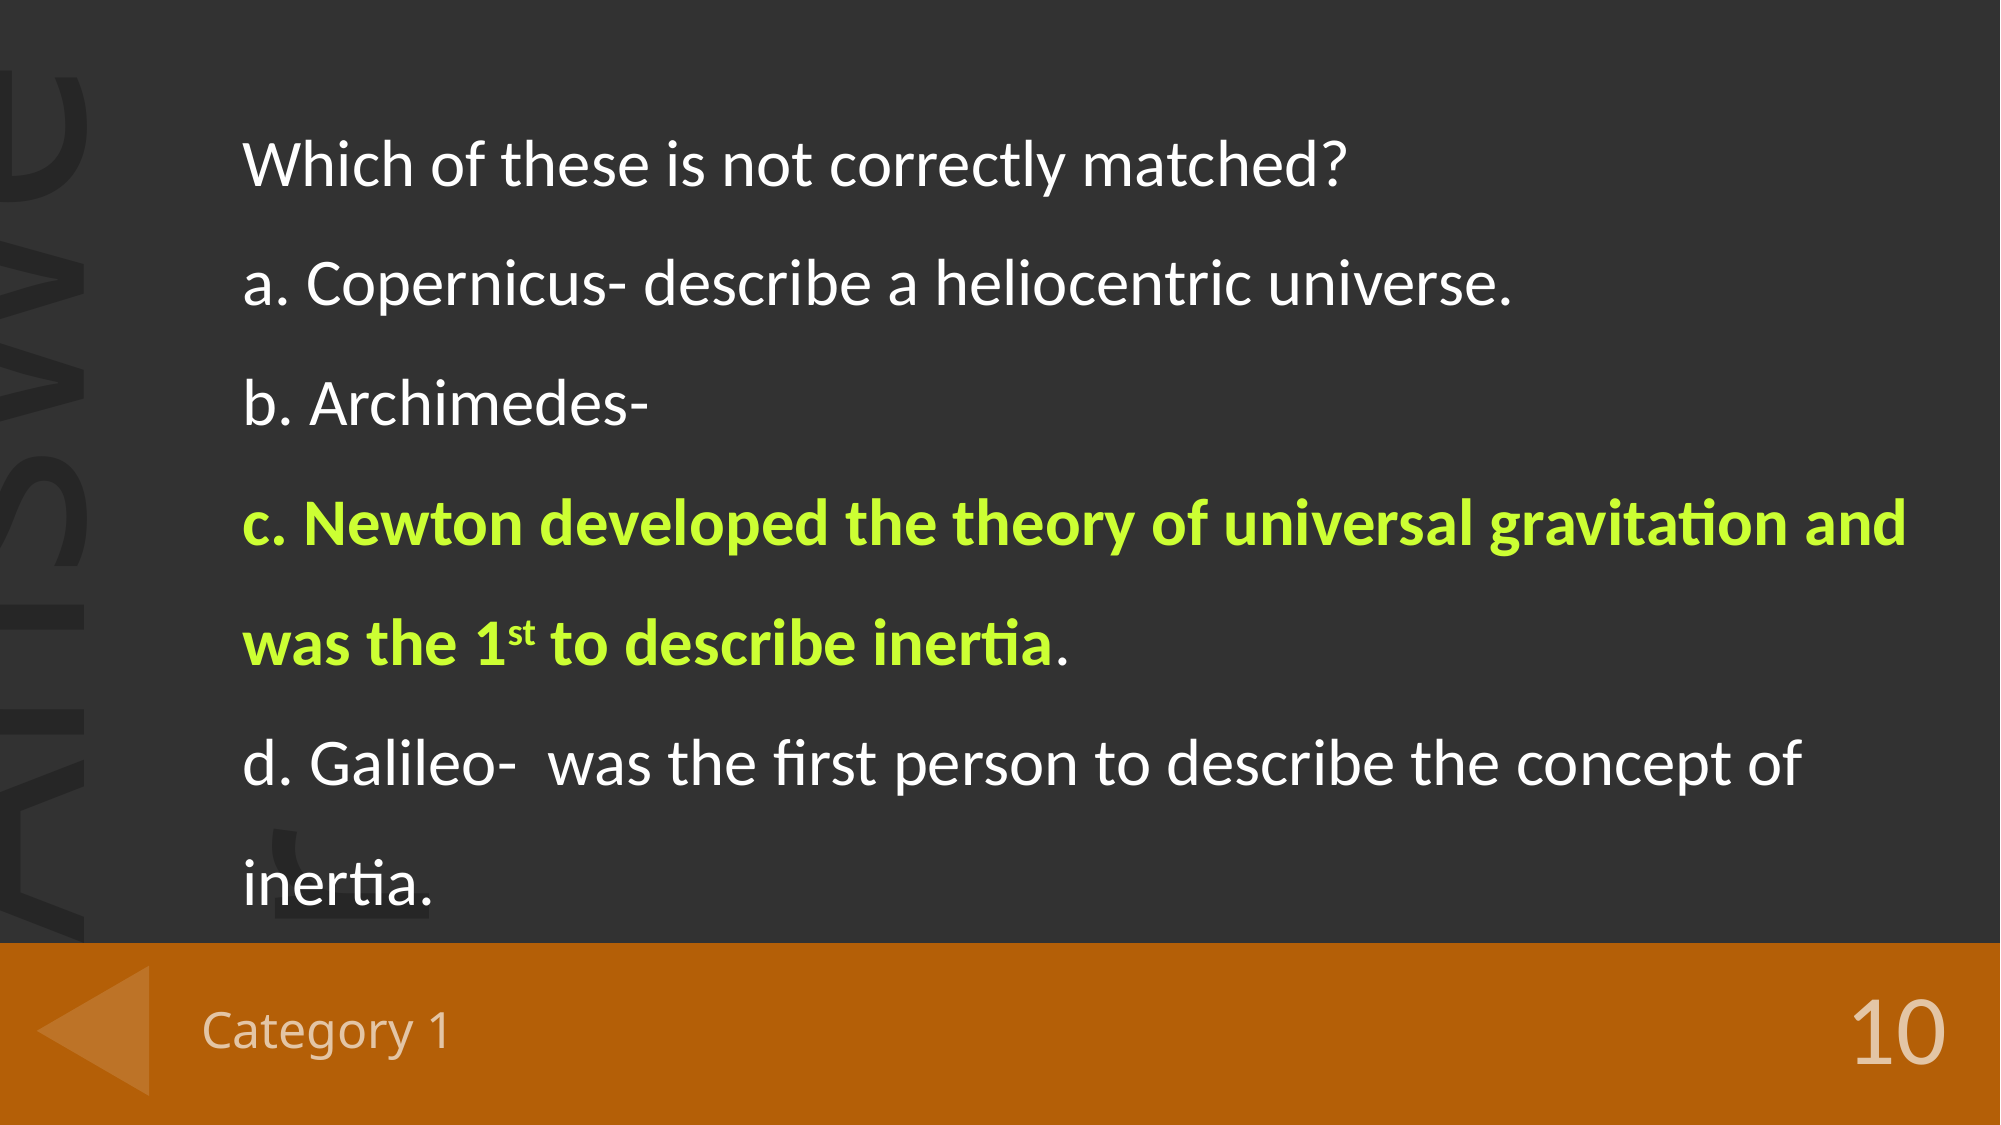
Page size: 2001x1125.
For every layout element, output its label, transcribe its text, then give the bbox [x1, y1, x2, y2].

list Which of these is not correctly matched? a. Copernicus- describe a heliocentric universe. b. Archimedes- c. Newton developed the theory of universal gravitation and was the 1st to describe inertia. d. Galileo- was the first person to describe the concept of inertia. [227, 108, 1945, 890]
list 10 [1494, 967, 1963, 1097]
title Category 1 [185, 967, 1494, 1097]
